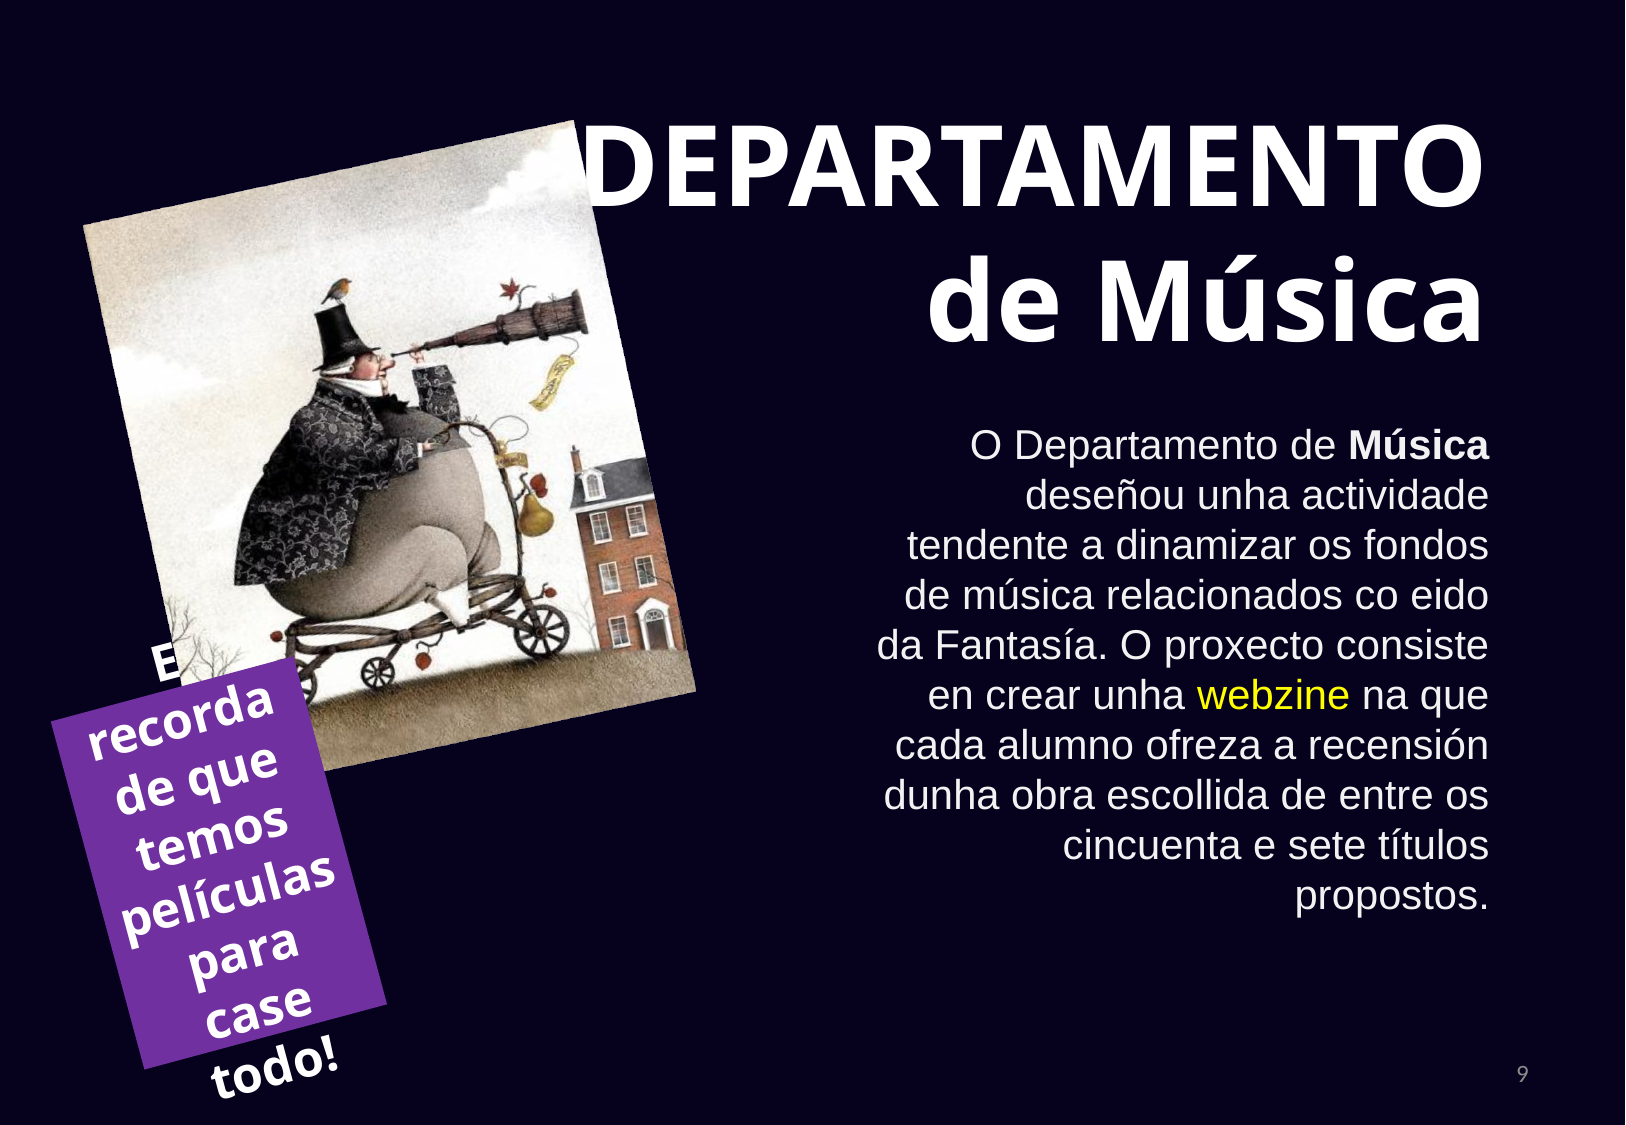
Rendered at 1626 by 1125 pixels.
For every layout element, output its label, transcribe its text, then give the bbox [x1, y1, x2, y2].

text_box E recordade que temos películas para case todo! [48, 697, 390, 1072]
slide_number 9 [1164, 1042, 1544, 1103]
subtitle O Departamento de Música deseñou unha actividade tendente a dinamizar os fondos de música relacionados co eido da Fantasía. O proxecto consiste en crear unha webzine na que cada alumno ofreza a recensión dunha obra escollida de entre os cincuenta e sete títulos propostos. [847, 410, 1505, 1020]
picture [84, 121, 695, 770]
title DEPARTAMENTO de Música [332, 93, 1504, 364]
